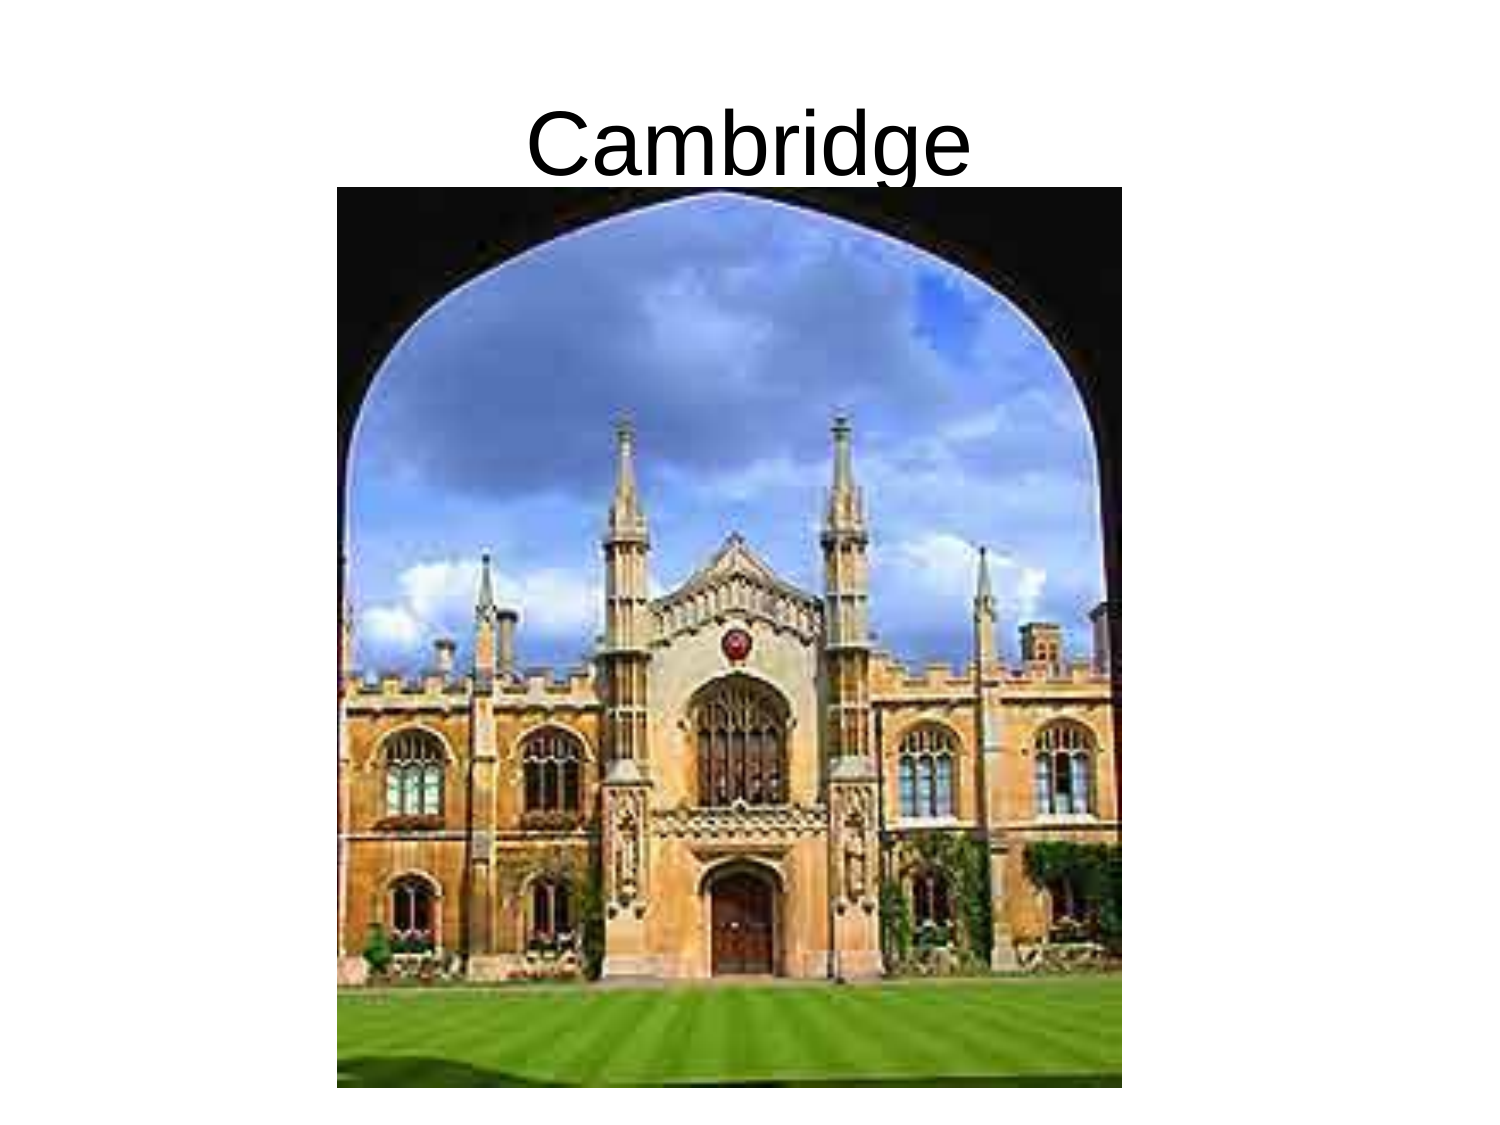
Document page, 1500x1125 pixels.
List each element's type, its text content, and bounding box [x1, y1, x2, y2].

title Cambridge [75, 45, 1425, 233]
picture [337, 187, 1122, 1088]
